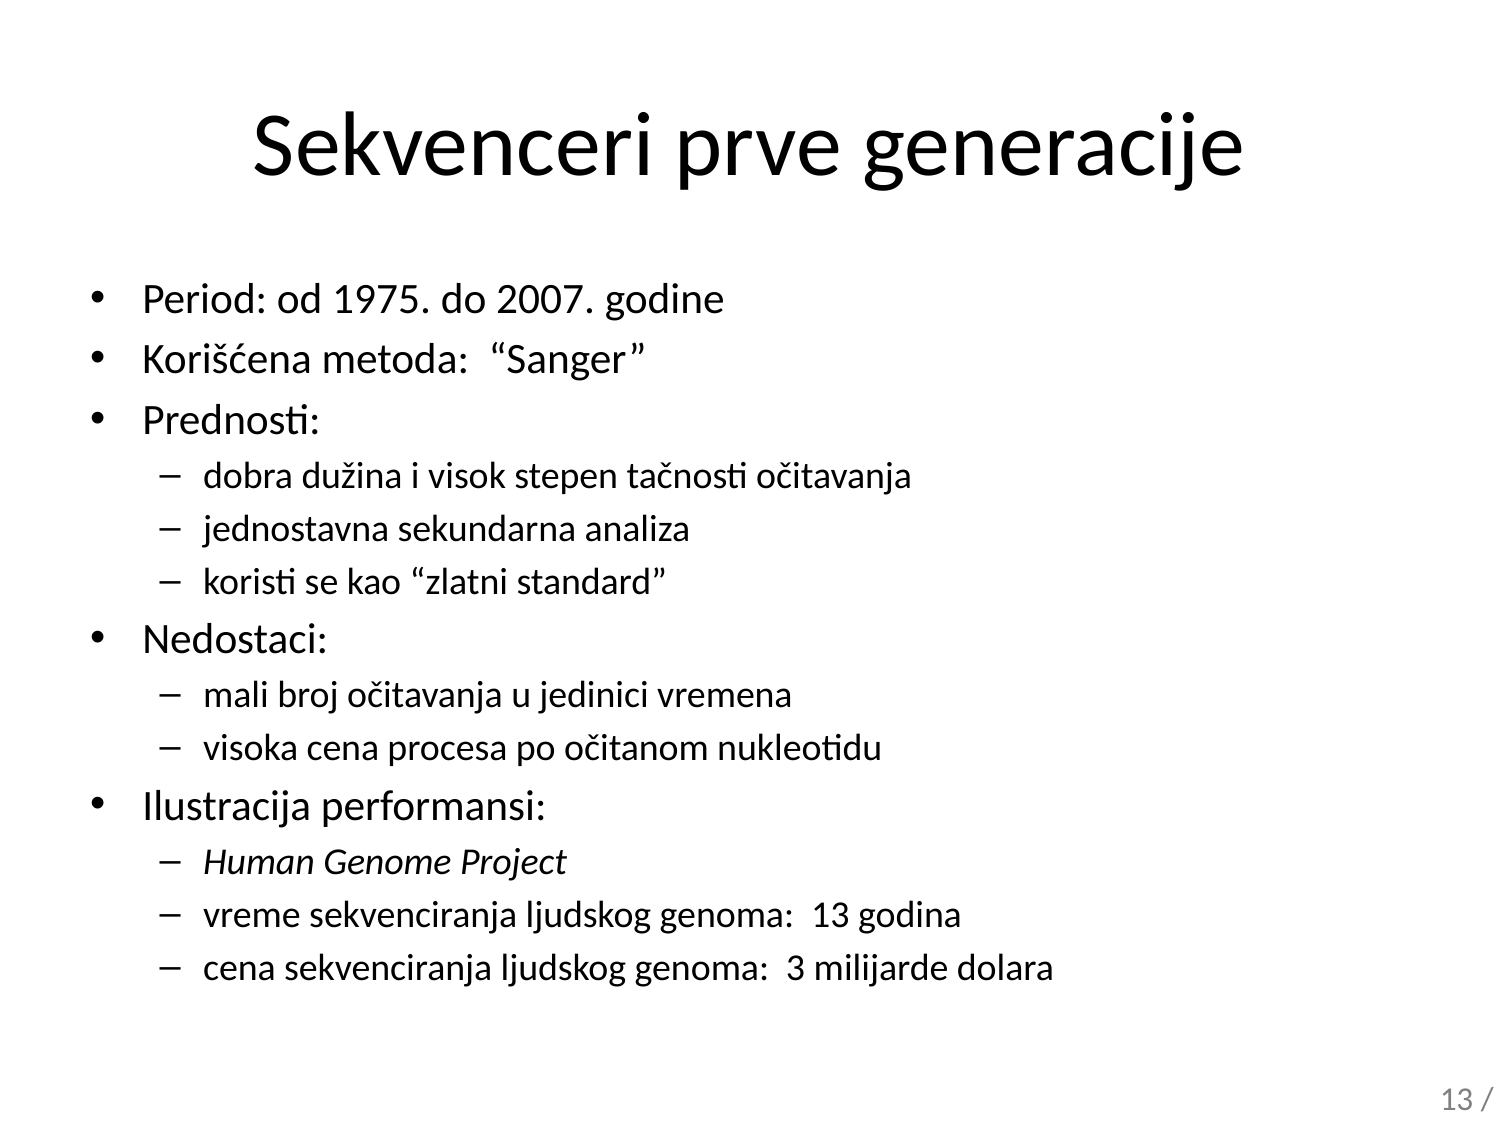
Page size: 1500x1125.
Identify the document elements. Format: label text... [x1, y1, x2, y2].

title Sekvenceri prve generacije [75, 45, 1425, 233]
list Period: od 1975. do 2007. godine Korišćena metoda: “Sanger” Prednosti: dobra dužina i visok stepen tačnosti očitavanja jednostavna sekundarna analiza koristi se kao “zlatni standard” Nedostaci: mali broj očitavanja u jedinici vremena visoka cena procesa po očitanom nukleotidu Ilustracija performansi: Human Genome Project vreme sekvenciranja ljudskog genoma: 13 godina cena sekvenciranja ljudskog genoma: 3 milijarde dolara [75, 262, 1425, 1005]
